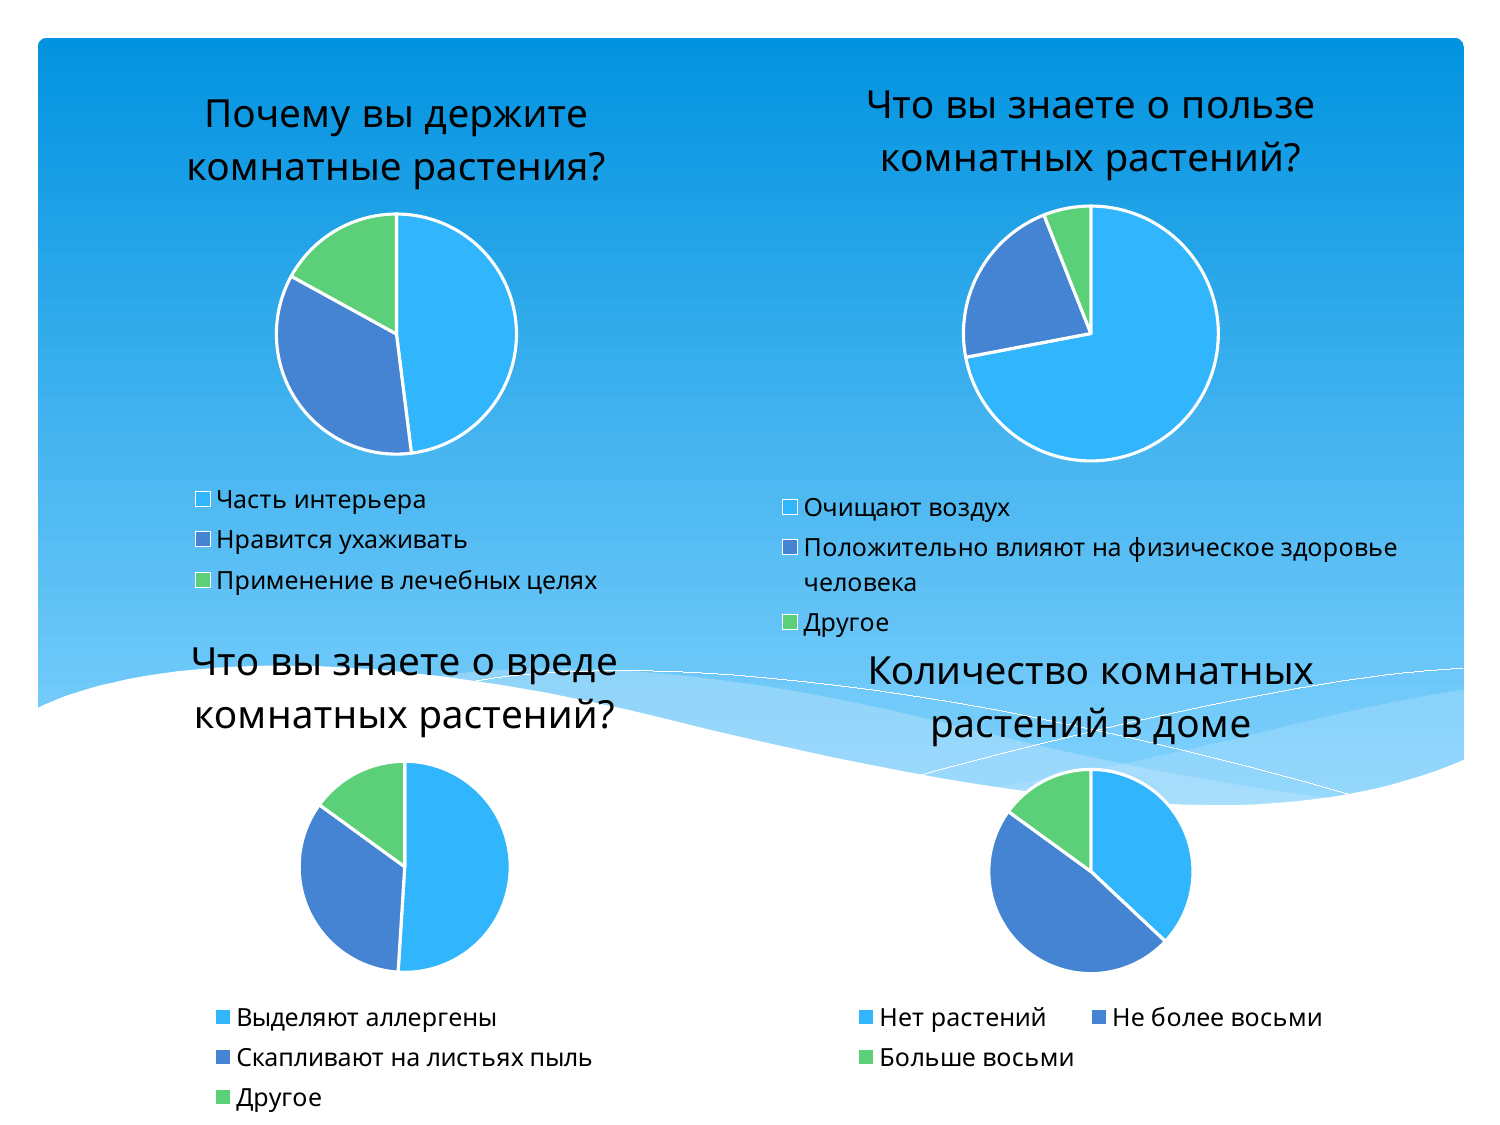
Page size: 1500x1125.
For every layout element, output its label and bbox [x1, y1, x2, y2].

chart [23, 44, 1456, 1121]
